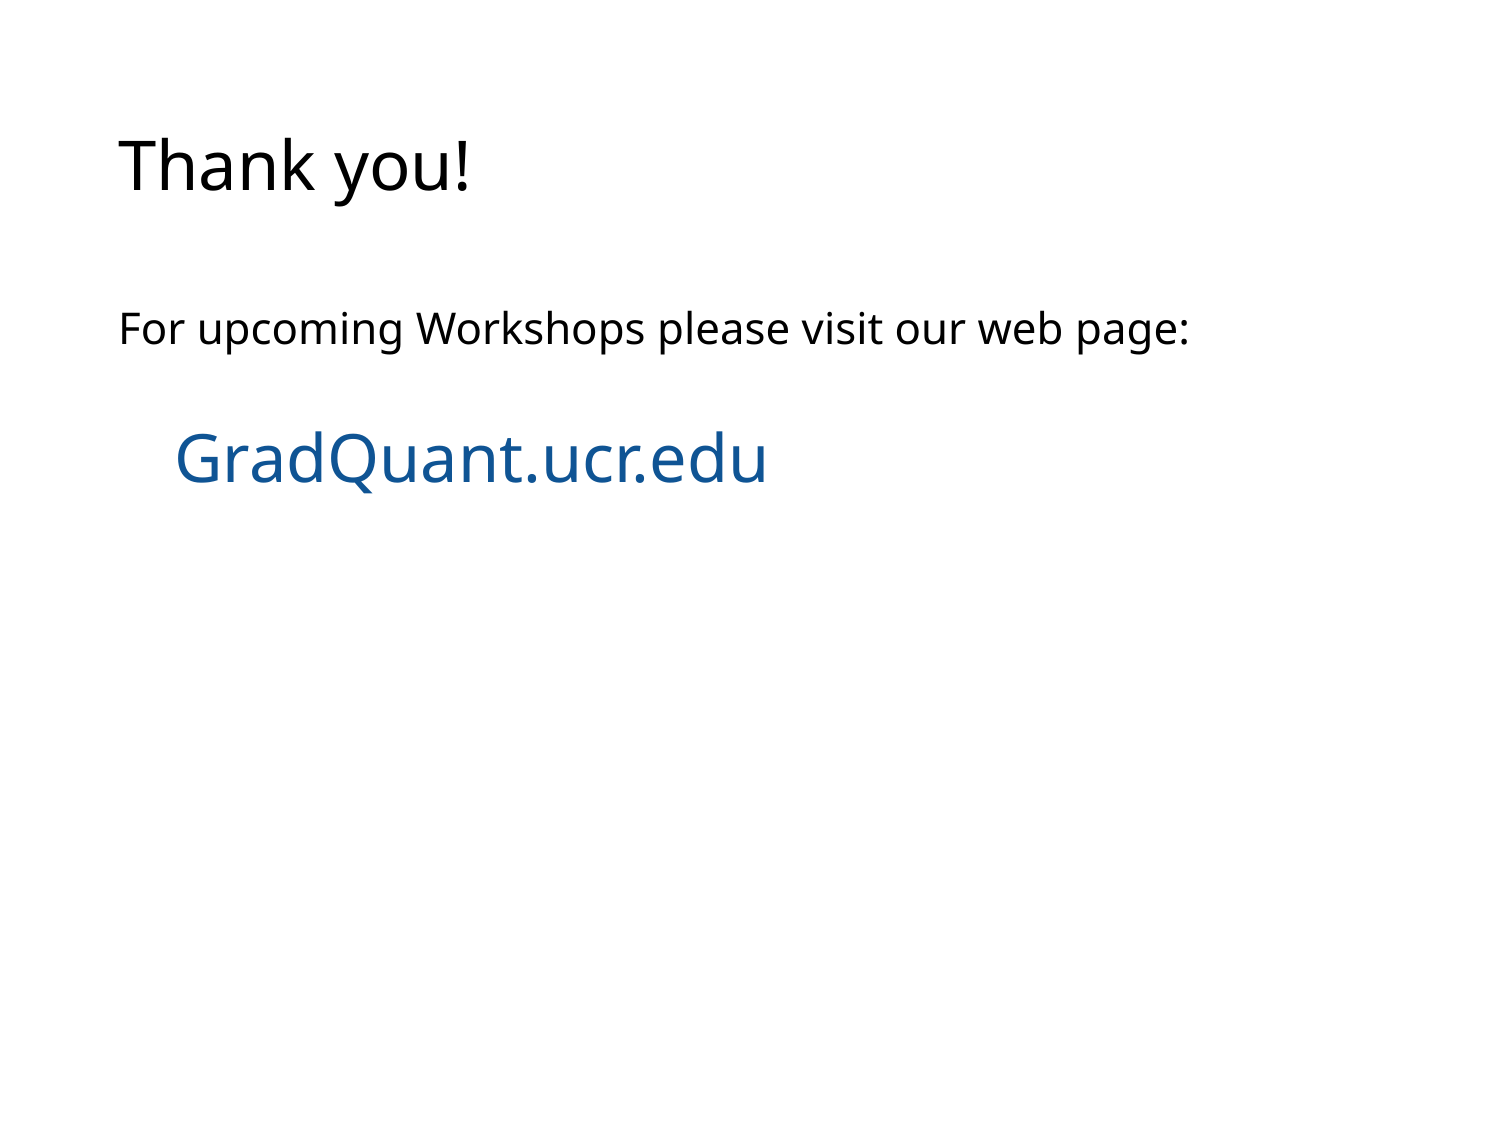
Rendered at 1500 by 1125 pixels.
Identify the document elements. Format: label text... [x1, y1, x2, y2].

list For upcoming Workshops please visit our web page: GradQuant.ucr.edu [103, 299, 1397, 1014]
title Thank you! [103, 59, 1397, 278]
